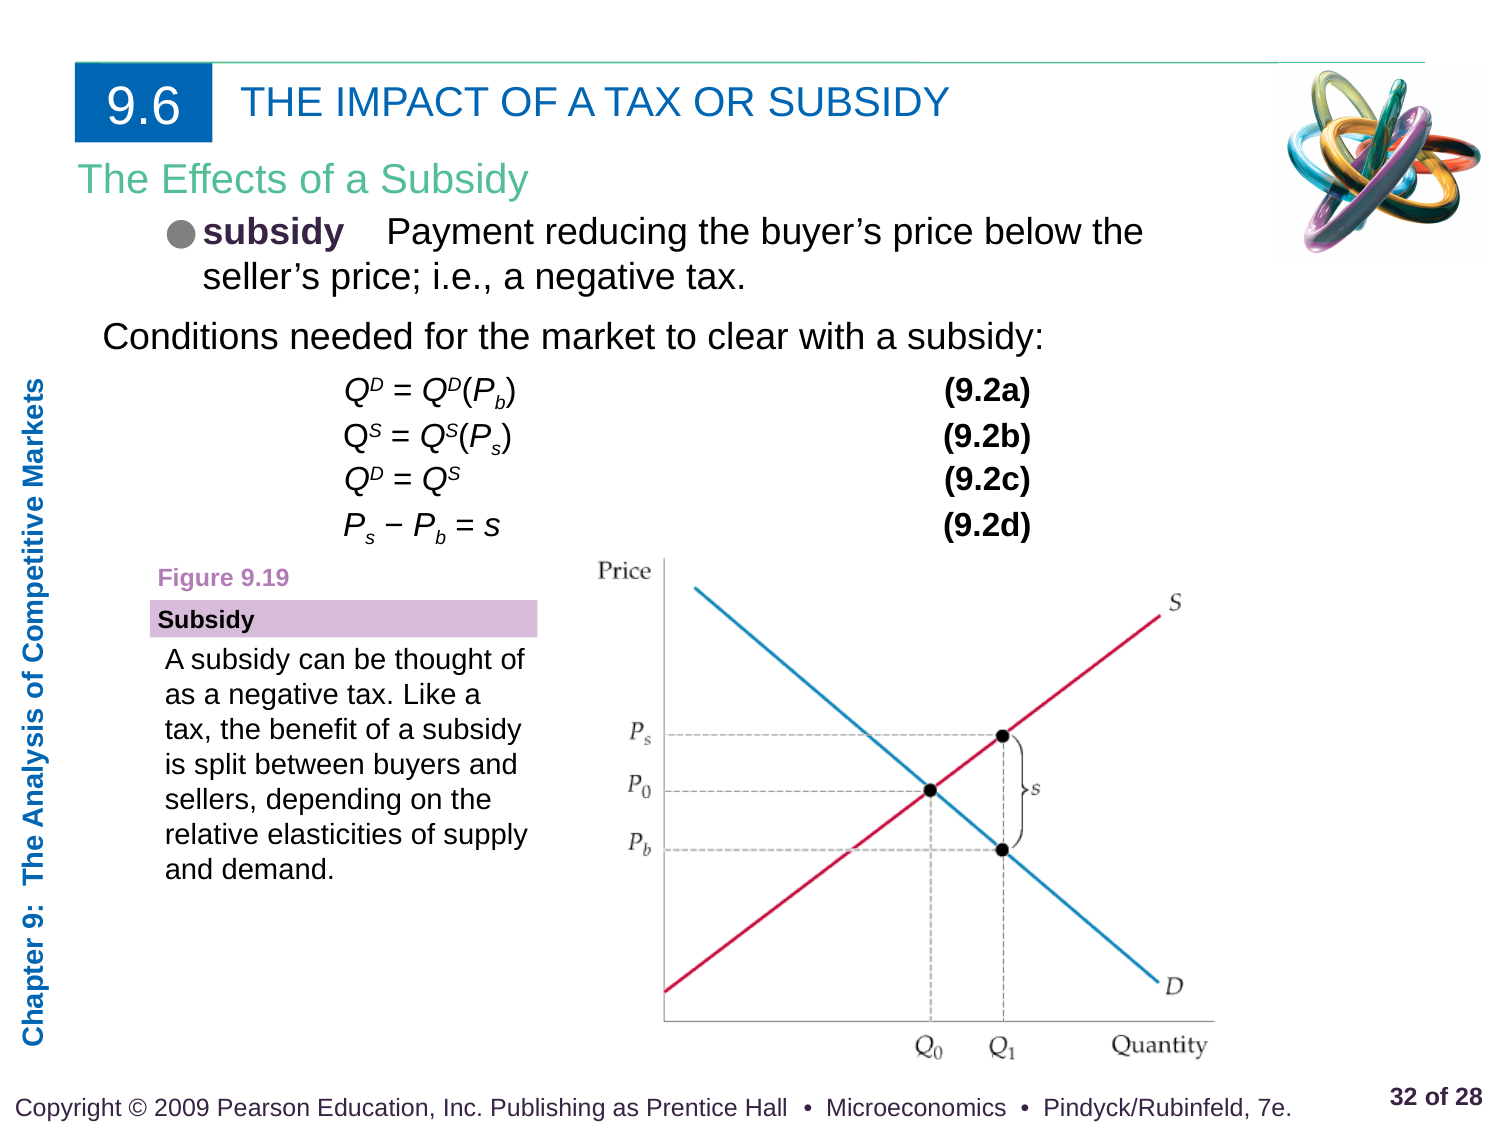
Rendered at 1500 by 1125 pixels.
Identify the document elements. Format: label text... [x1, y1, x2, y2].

picture [587, 545, 1226, 1071]
text_box Figure 9.19 [149, 549, 314, 604]
text_box Subsidy [149, 600, 538, 638]
text_box QD = QD(Pb) (9.2a) QS = QS(Ps) (9.2b) QD = QS (9.2c) Ps − Pb = s (9.2d) [237, 370, 1138, 550]
text_box ● subsidy Payment reducing the buyer’s price below the seller’s price; i.e., a negative tax. [149, 199, 1200, 305]
picture [1278, 63, 1488, 263]
list The Effects of a Subsidy [62, 149, 938, 213]
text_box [74, 62, 1279, 143]
text_box A subsidy can be thought of as a negative tax. Like a tax, the benefit of a subsidy is split between buyers and sellers, depending on the relative elasticities of supply and demand. [150, 633, 550, 921]
text_box Conditions needed for the market to clear with a subsidy: [87, 304, 1275, 355]
